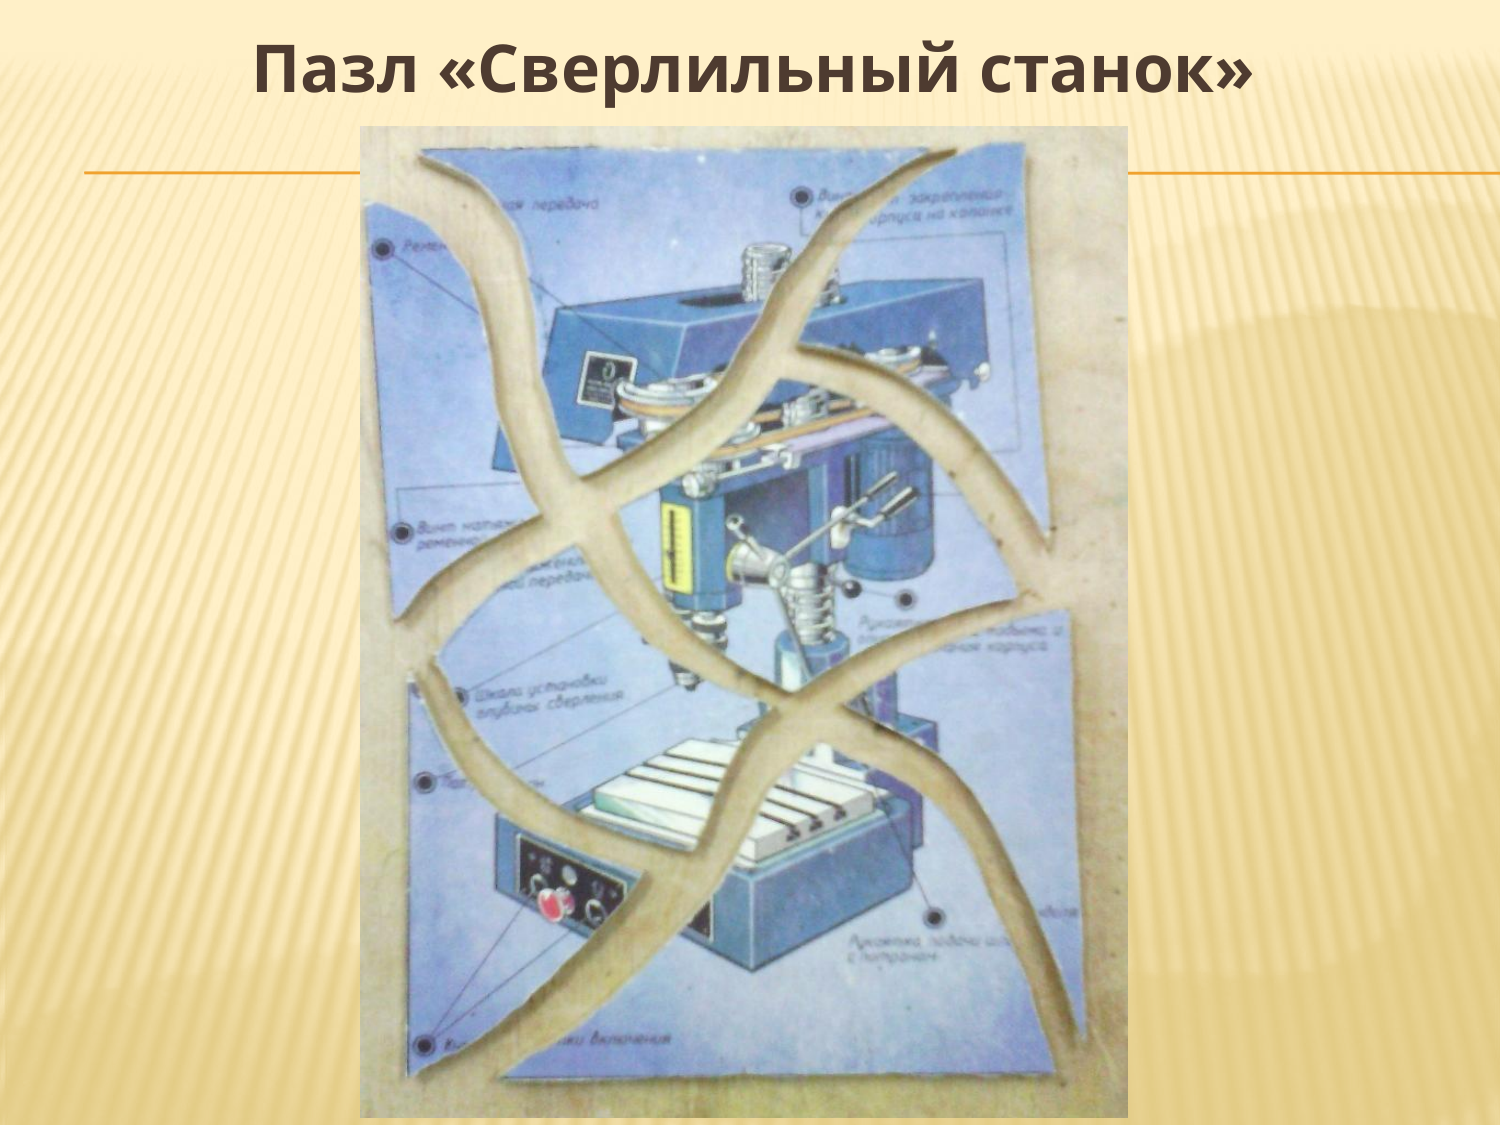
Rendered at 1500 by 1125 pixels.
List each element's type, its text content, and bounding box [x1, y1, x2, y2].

picture [359, 125, 1129, 1118]
list Пазл «Сверлильный станок» [41, 19, 1467, 114]
